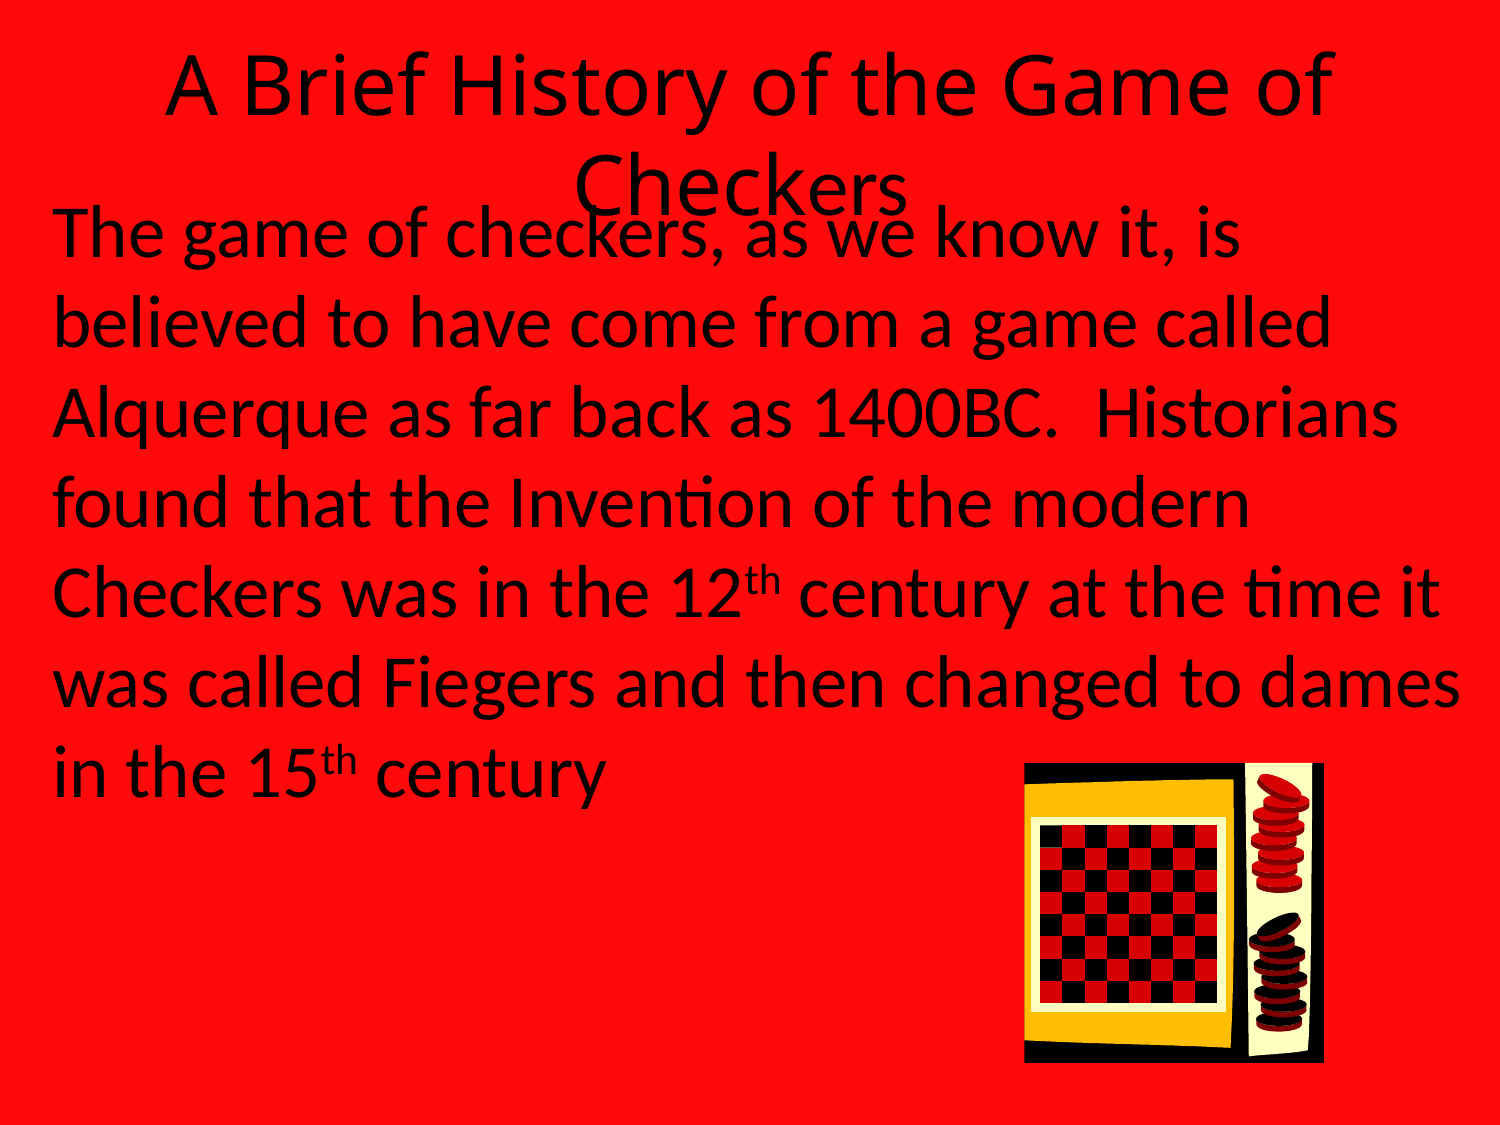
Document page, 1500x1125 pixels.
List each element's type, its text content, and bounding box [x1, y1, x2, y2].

picture [1023, 762, 1325, 1064]
text_box The game of checkers, as we know it, is believed to have come from a game called Alquerque as far back as 1400BC. Historians found that the Invention of the modern Checkers was in the 12th century at the time it was called Fiegers and then changed to dames in the 15th century [37, 174, 1488, 820]
text_box A Brief History of the Game of Checkers [12, 24, 1488, 240]
